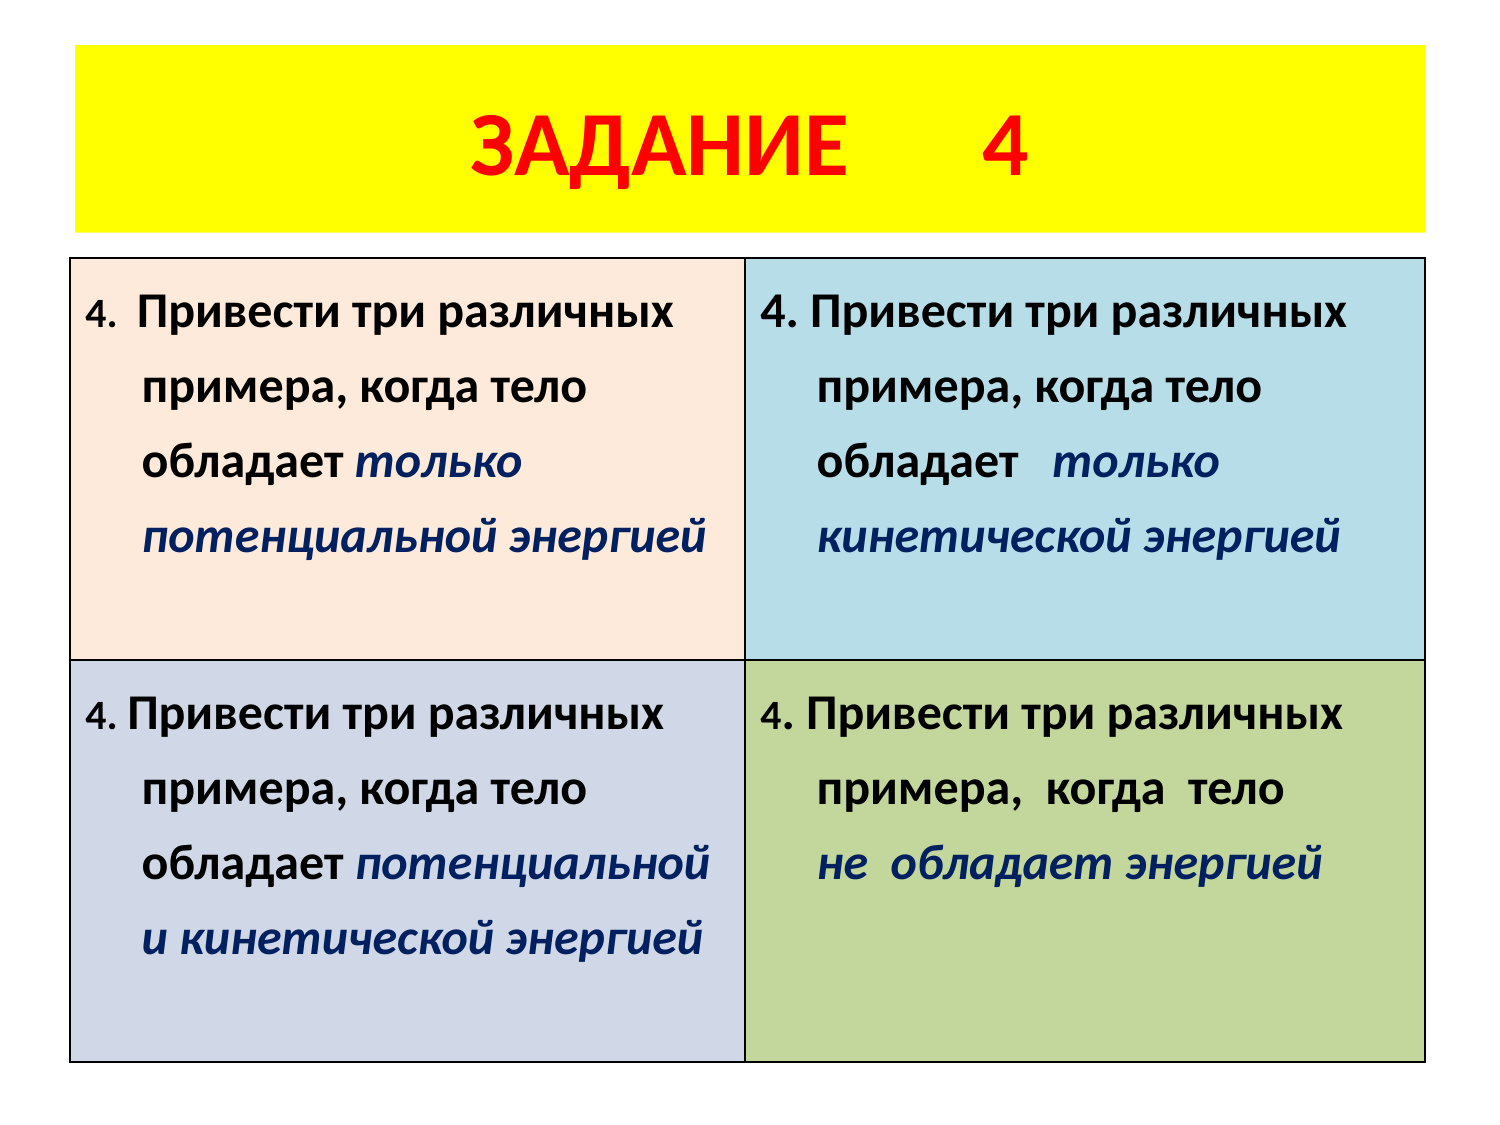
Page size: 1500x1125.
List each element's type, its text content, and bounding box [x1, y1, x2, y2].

title ЗАДАНИЕ 4 [75, 45, 1425, 233]
table_header 4. Привести три различных примера, когда тело обладает только потенциальной энергией [71, 259, 744, 659]
table_header 4. Привести три различных примера, когда тело обладает только кинетической энергией [746, 259, 1424, 659]
table_cell 4. Привести три различных примера, когда тело не обладает энергией [746, 661, 1424, 1061]
table_cell 4. Привести три различных примера, когда тело обладает потенциальной и кинетической энергией [71, 661, 744, 1061]
